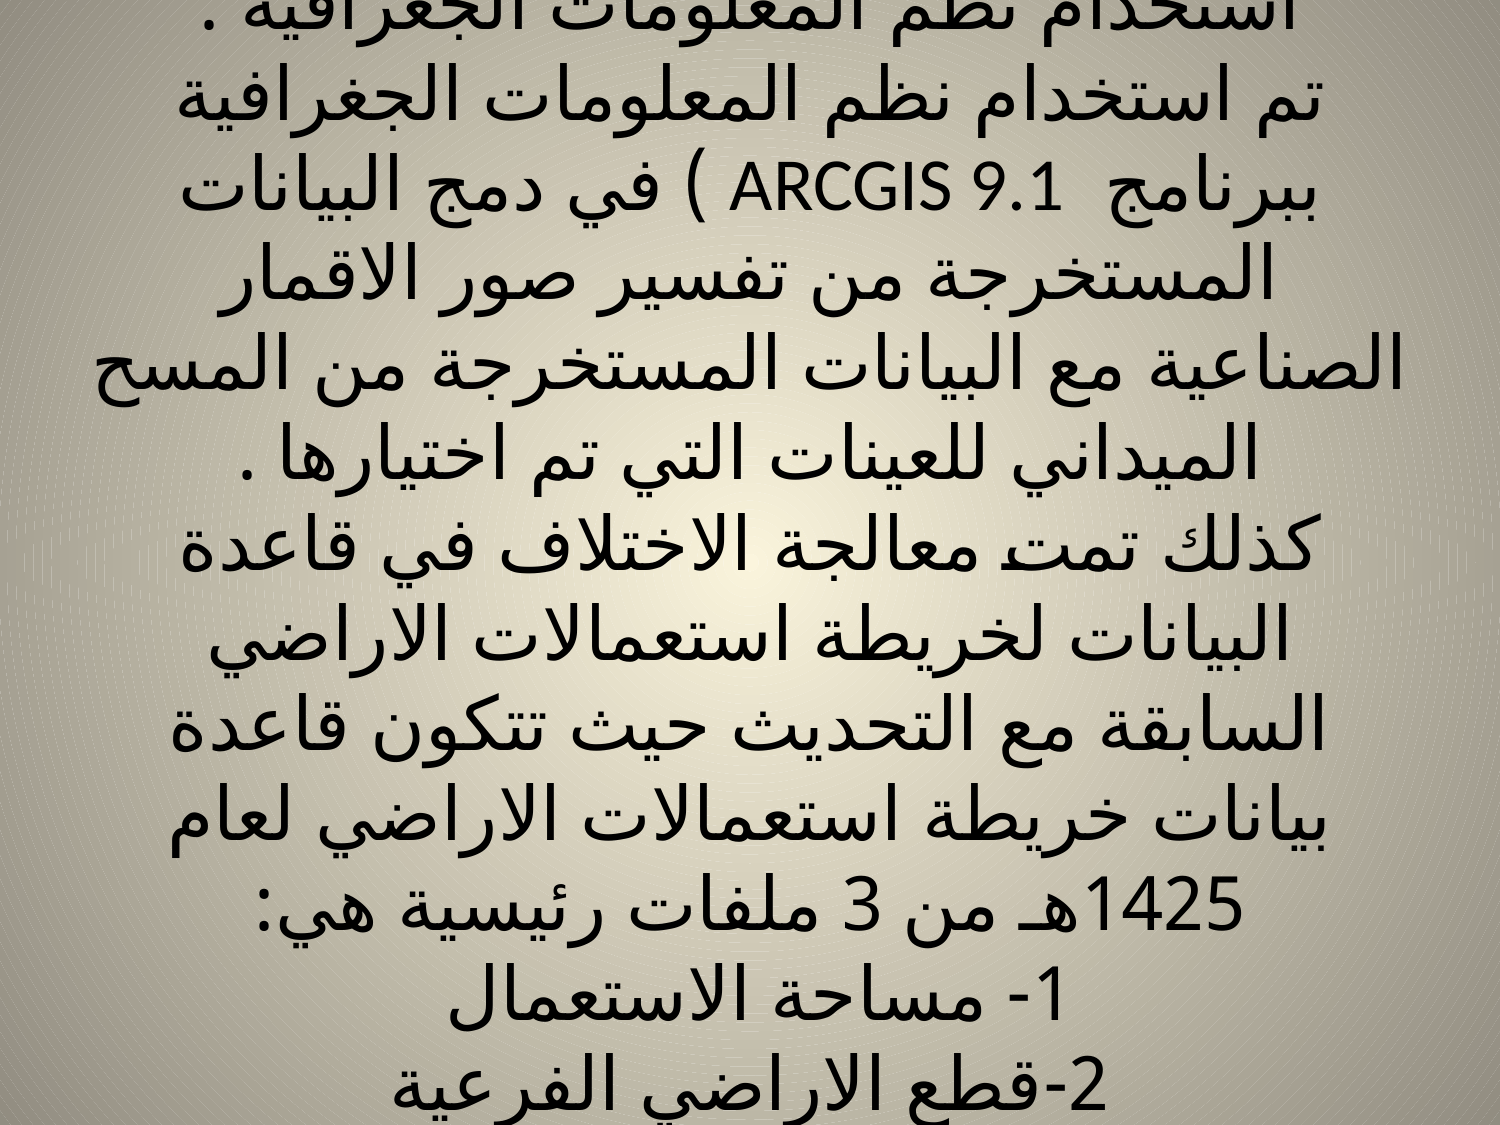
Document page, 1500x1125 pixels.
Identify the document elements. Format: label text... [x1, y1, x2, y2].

title استخدام نظم المعلومات الجغرافية : تم استخدام نظم المعلومات الجغرافية ببرنامج ARCGIS 9.1 ) في دمج البيانات المستخرجة من تفسير صور الاقمار الصناعية مع البيانات المستخرجة من المسح الميداني للعينات التي تم اختيارها . كذلك تمت معالجة الاختلاف في قاعدة البيانات لخريطة استعمالات الاراضي السابقة مع التحديث حيث تتكون قاعدة بيانات خريطة استعمالات الاراضي لعام 1425هـ من 3 ملفات رئيسية هي: 1- مساحة الاستعمال 2-قطع الاراضي الفرعية 3- قطع الاراضي [75, 45, 1425, 1125]
